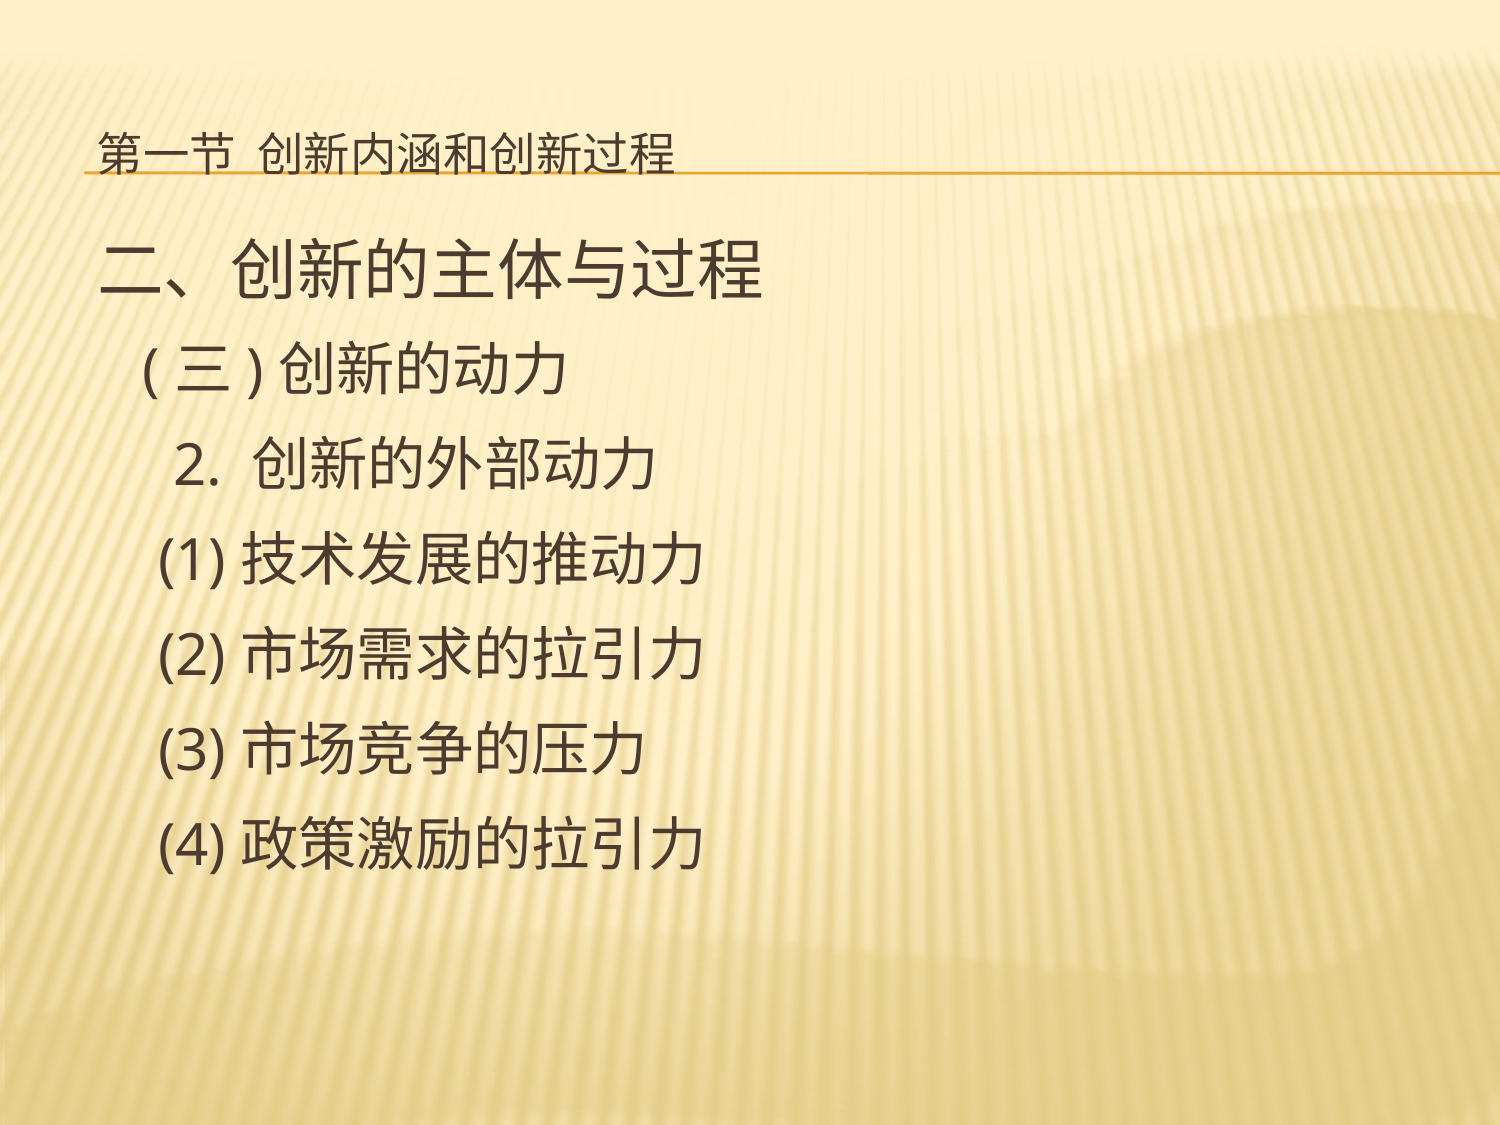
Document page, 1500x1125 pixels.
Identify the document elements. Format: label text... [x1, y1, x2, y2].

title 第一节 创新内涵和创新过程 [82, 117, 1432, 219]
list 二、创新的主体与过程 (三)创新的动力 2. 创新的外部动力 (1)技术发展的推动力 (2)市场需求的拉引力 (3)市场竞争的压力 (4)政策激励的拉引力 [81, 219, 1433, 1060]
